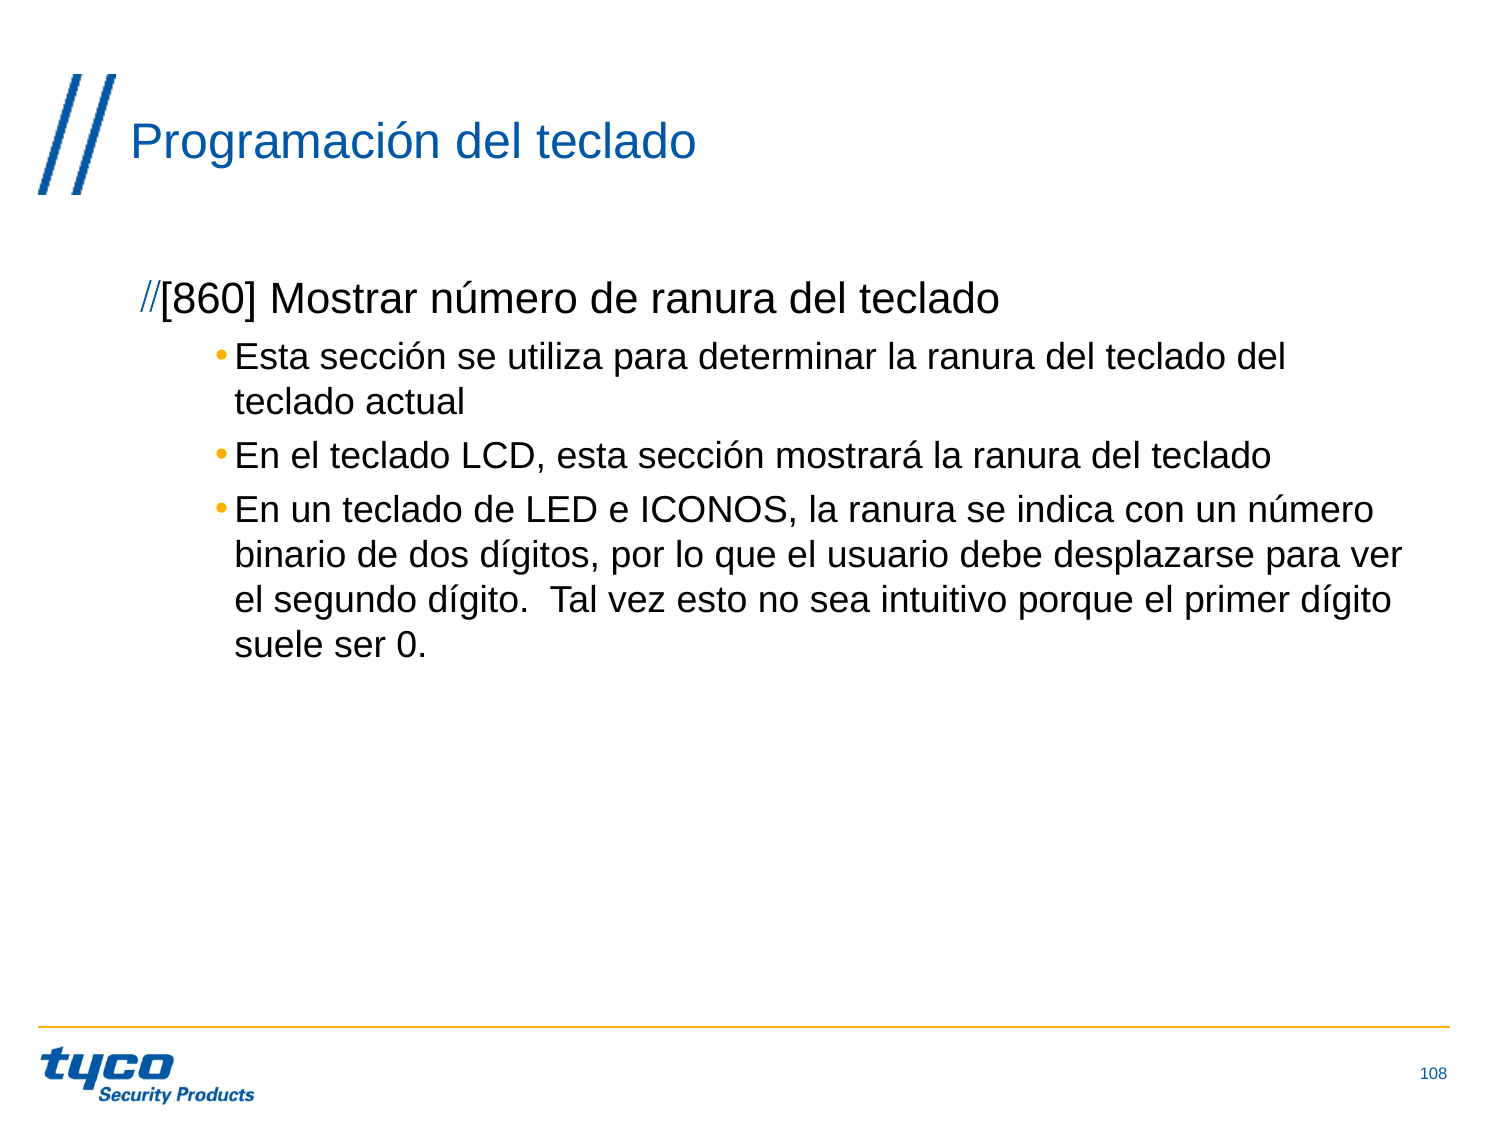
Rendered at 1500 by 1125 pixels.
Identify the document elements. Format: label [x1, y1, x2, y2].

text_box [97, 1061, 228, 1091]
list [124, 262, 1426, 976]
slide_number [1387, 1042, 1463, 1103]
title [115, 44, 1426, 233]
picture [37, 74, 115, 195]
picture [140, 280, 171, 312]
picture [34, 1040, 260, 1107]
